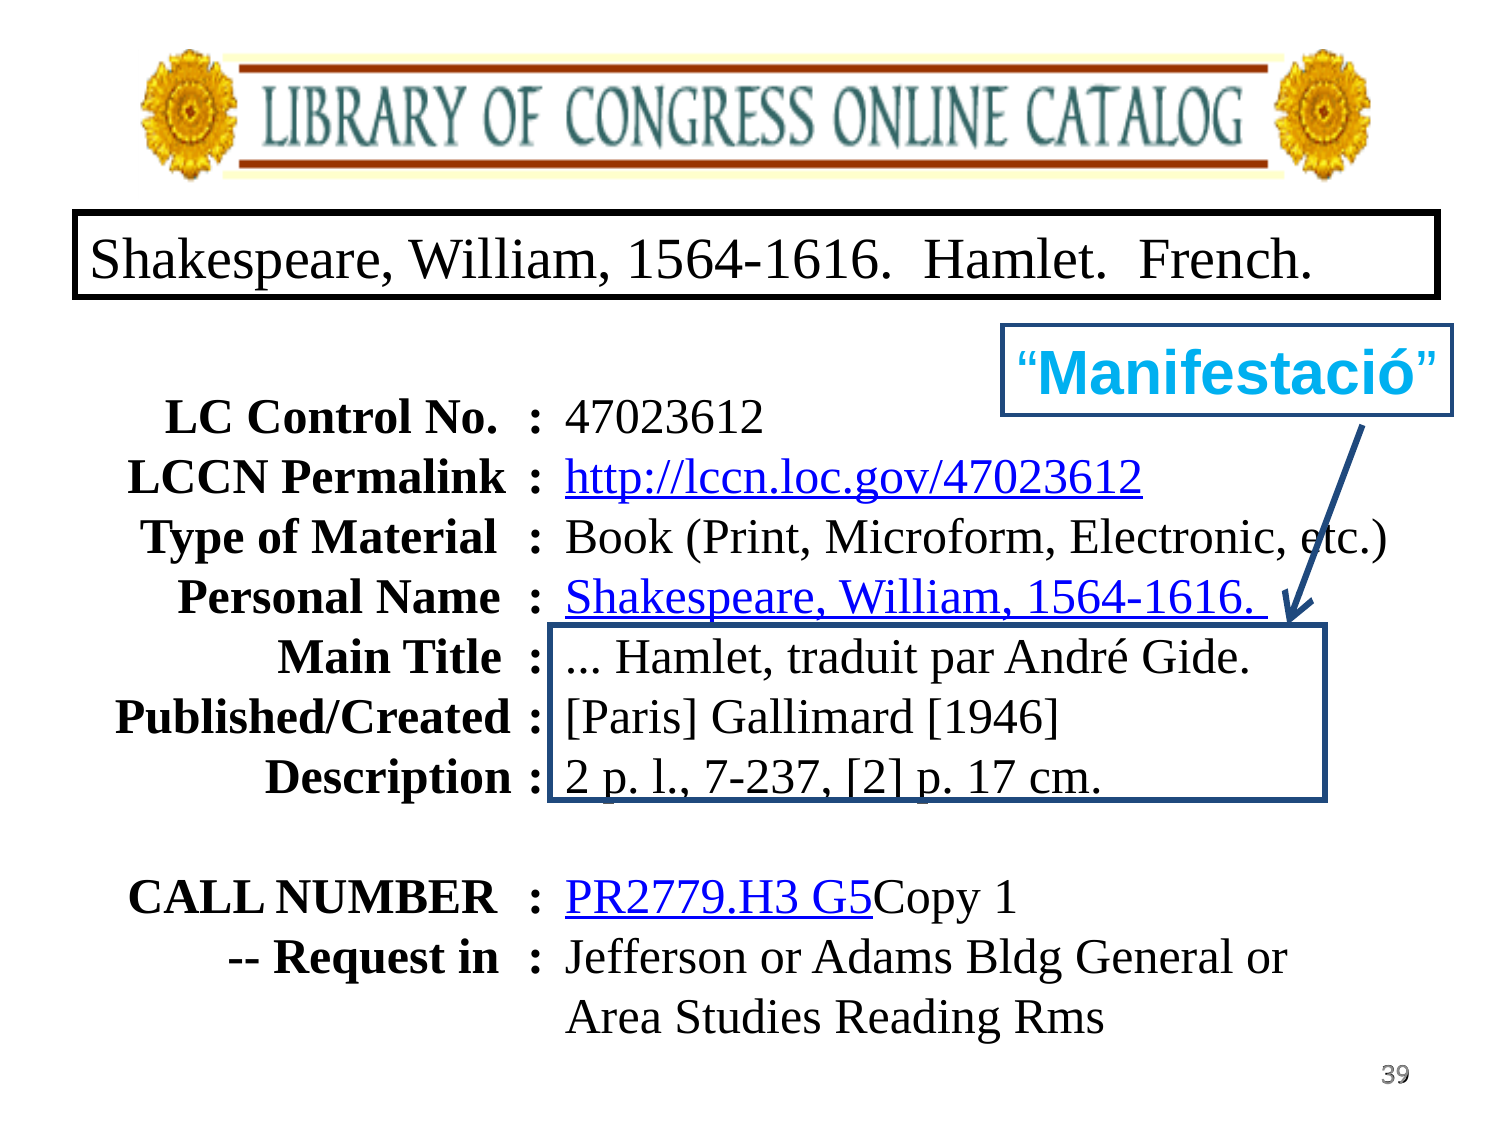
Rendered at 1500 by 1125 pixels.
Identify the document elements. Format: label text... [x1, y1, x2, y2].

text_box [549, 624, 1325, 800]
text_box LC Control No. : 47023612 LCCN Permalink : http://lccn.loc.gov/47023612 Type of Material : Book (Print, Microform, Electronic, etc.) Personal Name : Shakespeare, William, 1564-1616. Main Title : ... Hamlet, traduit par André Gide. Published/Created : [Paris] Gallimard [1946] Description : 2 p. l., 7-237, [2] p. 17 cm. CALL NUMBER : PR2779.H3 G5Copy 1 -- Request in : Jefferson or Adams Bldg General or Area Studies Reading Rms [99, 376, 1488, 1051]
slide_number 39 [1074, 1042, 1425, 1103]
text_box Shakespeare, William, 1564-1616. Hamlet. French. [74, 212, 1438, 298]
text_box “Manifestació” [1002, 324, 1452, 415]
text_box [1284, 424, 1363, 624]
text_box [137, 49, 1376, 199]
